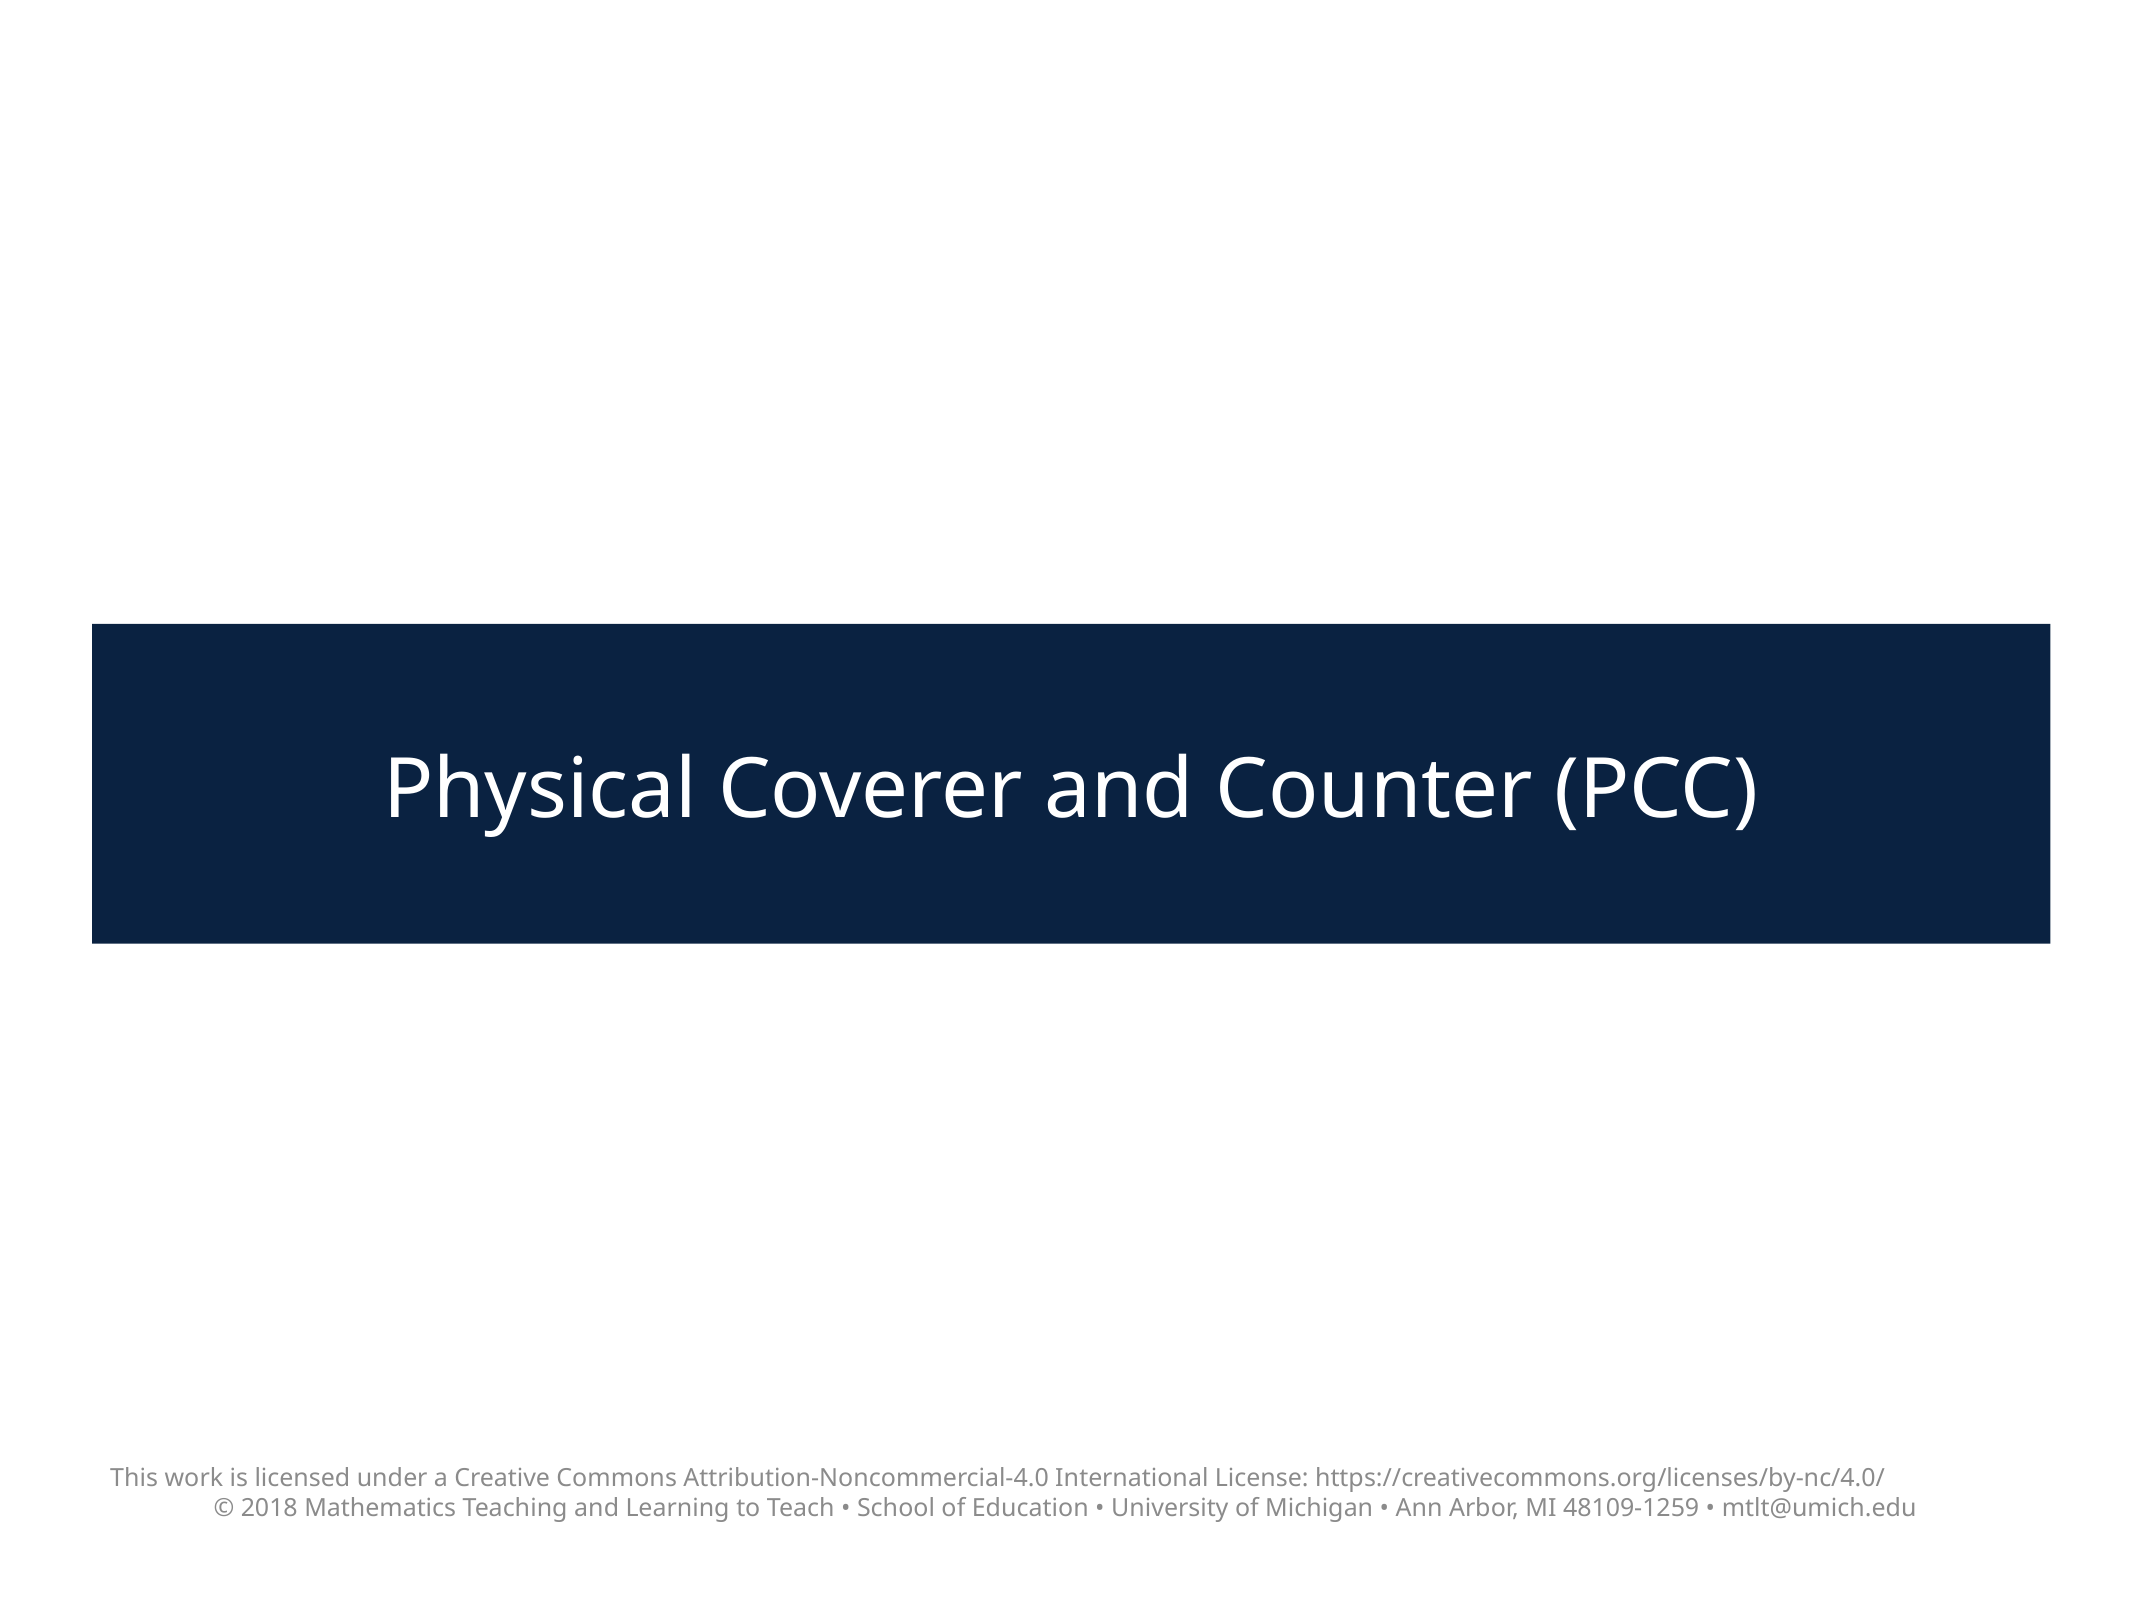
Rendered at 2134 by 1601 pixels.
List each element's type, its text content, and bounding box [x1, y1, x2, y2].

title Physical Coverer and Counter (PCC) [92, 623, 2051, 944]
text_box This work is licensed under a Creative Commons Attribution-Noncommercial-4.0 International License: https://creativecommons.org/licenses/by-nc/4.0/ © 2018 Mathematics Teaching and Learning to Teach • School of Education • University of Michigan • Ann Arbor, MI 48109-1259 • mtlt@umich.edu [88, 1436, 2045, 1547]
